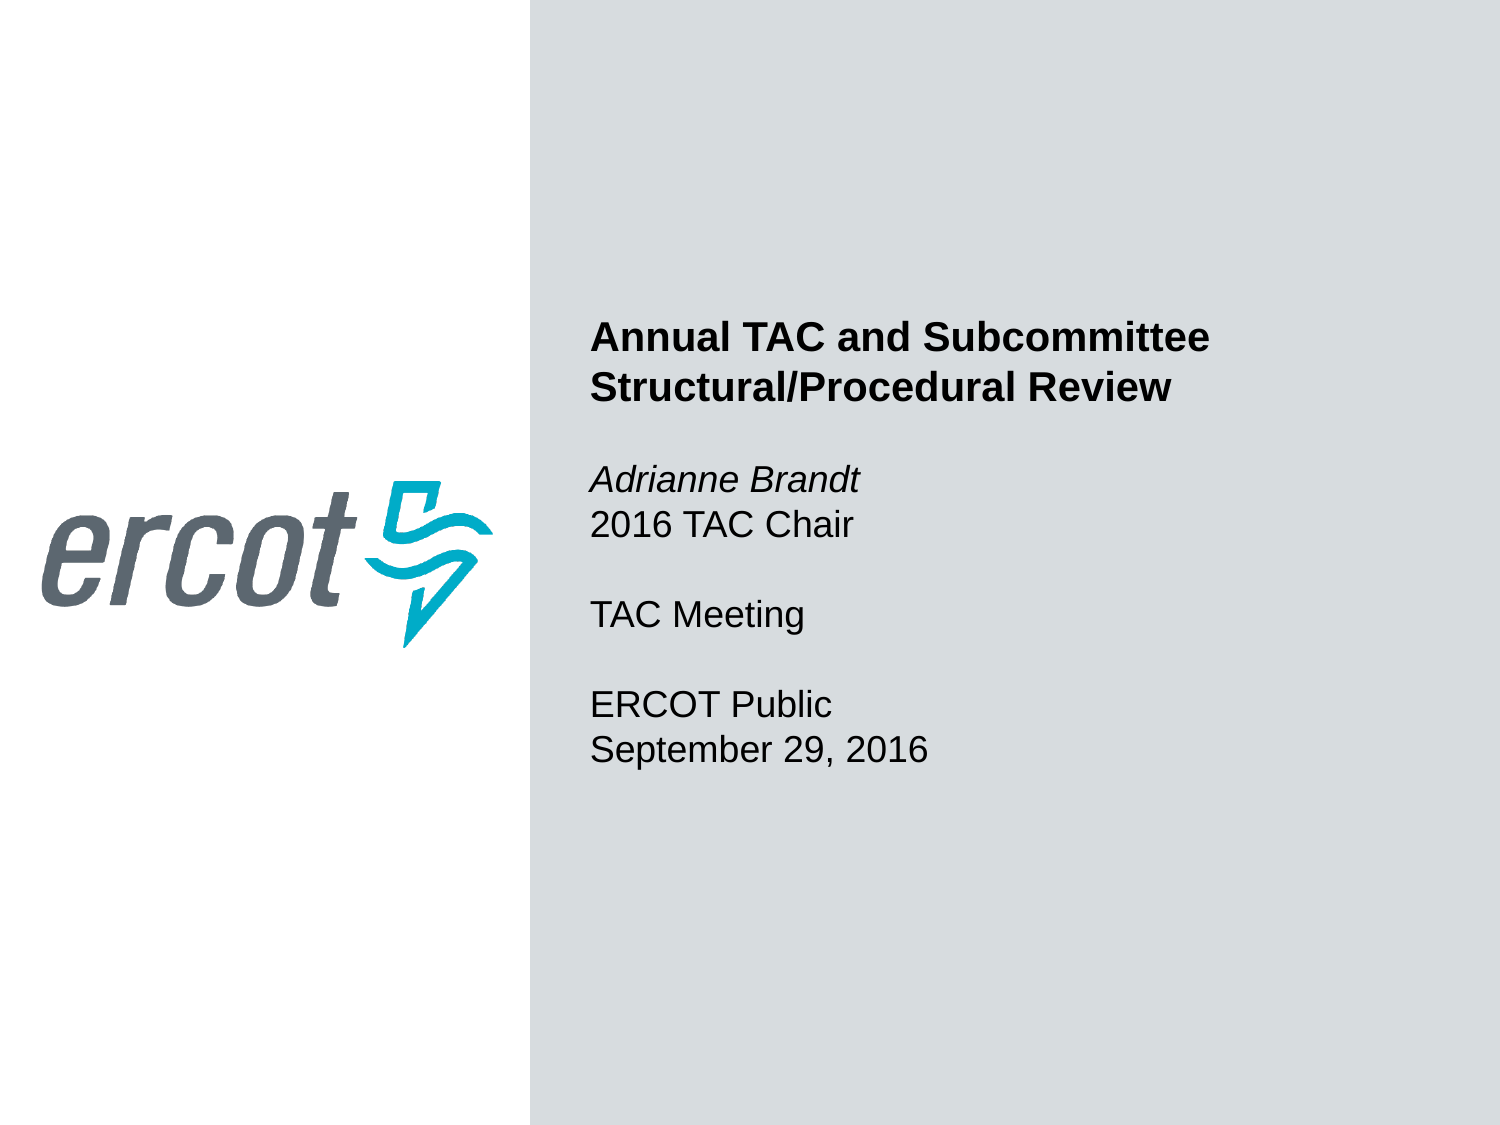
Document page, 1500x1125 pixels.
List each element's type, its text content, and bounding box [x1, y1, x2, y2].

text_box Annual TAC and Subcommittee Structural/Procedural Review Adrianne Brandt 2016 TAC Chair TAC Meeting ERCOT Public September 29, 2016 [575, 302, 1487, 778]
picture [32, 471, 501, 654]
